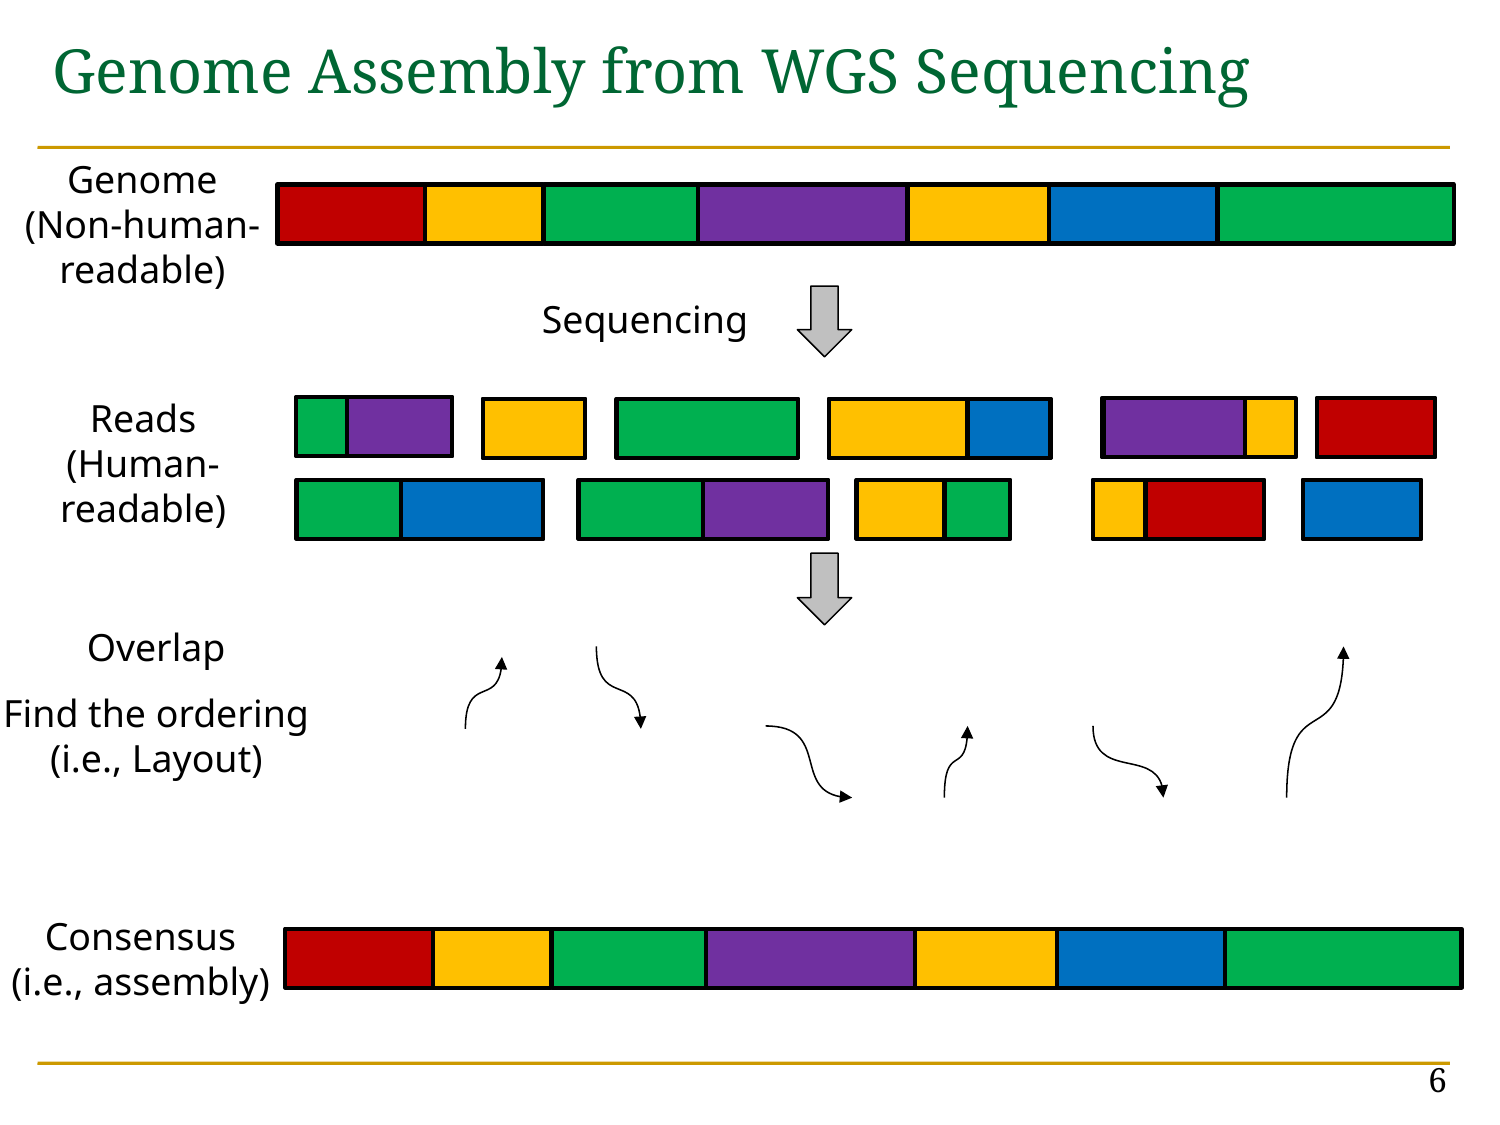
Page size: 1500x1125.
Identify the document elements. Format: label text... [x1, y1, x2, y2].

text_box [698, 184, 907, 244]
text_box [1239, 693, 1391, 751]
text_box [703, 479, 828, 539]
slide_number 6 [1111, 1036, 1462, 1112]
text_box [944, 479, 1010, 539]
text_box [296, 397, 347, 457]
text_box [285, 928, 432, 988]
text_box [1316, 398, 1435, 458]
text_box [1245, 398, 1296, 458]
text_box Find the ordering (i.e., Layout) [0, 682, 325, 787]
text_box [919, 749, 993, 774]
text_box [1058, 928, 1225, 988]
text_box Consensus (i.e., assembly) [0, 905, 285, 1010]
text_box [552, 928, 706, 988]
text_box [425, 184, 544, 244]
text_box [907, 184, 1050, 244]
text_box Genome (Non-human- readable) [9, 149, 275, 299]
text_box [401, 479, 544, 539]
text_box [706, 928, 915, 988]
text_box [577, 665, 661, 711]
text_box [765, 725, 853, 798]
text_box [1050, 184, 1217, 244]
text_box [544, 184, 698, 244]
text_box [347, 397, 452, 457]
text_box Reads (Human- readable) [45, 387, 241, 538]
text_box [578, 479, 703, 539]
text_box [1145, 479, 1264, 539]
text_box [1302, 479, 1421, 539]
text_box [432, 928, 552, 988]
text_box [1217, 184, 1454, 244]
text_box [447, 674, 520, 712]
text_box [296, 479, 401, 539]
text_box [797, 286, 852, 357]
text_box [277, 184, 425, 244]
title Genome Assembly from WGS Sequencing [37, 24, 1450, 148]
text_box [1103, 398, 1245, 458]
text_box [968, 398, 1051, 458]
text_box [1225, 928, 1462, 988]
text_box [616, 398, 798, 458]
text_box [482, 398, 586, 458]
text_box [797, 553, 852, 625]
text_box [828, 398, 968, 458]
text_box Overlap [72, 616, 241, 676]
text_box [856, 479, 944, 539]
text_box [1093, 479, 1145, 539]
text_box [915, 928, 1058, 988]
text_box Sequencing [527, 288, 764, 349]
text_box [1092, 726, 1165, 798]
